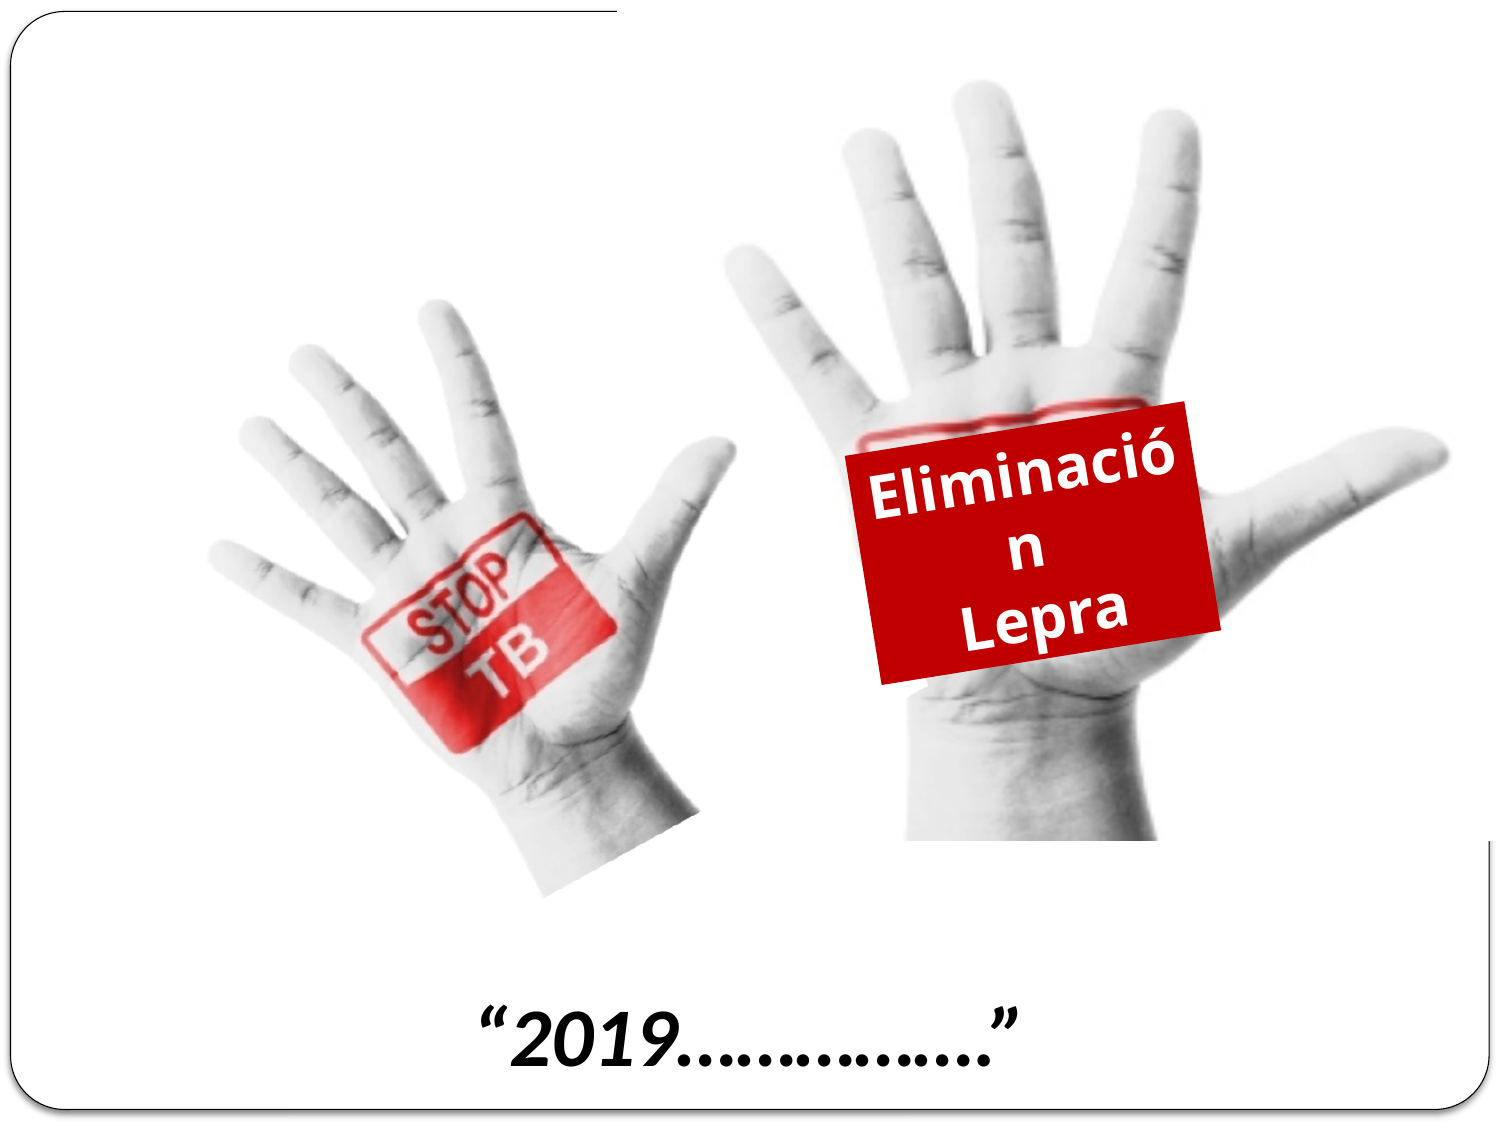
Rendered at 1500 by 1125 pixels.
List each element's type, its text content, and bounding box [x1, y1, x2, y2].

text_box “2019…………….” [67, 975, 1433, 1091]
picture [36, 0, 1500, 997]
